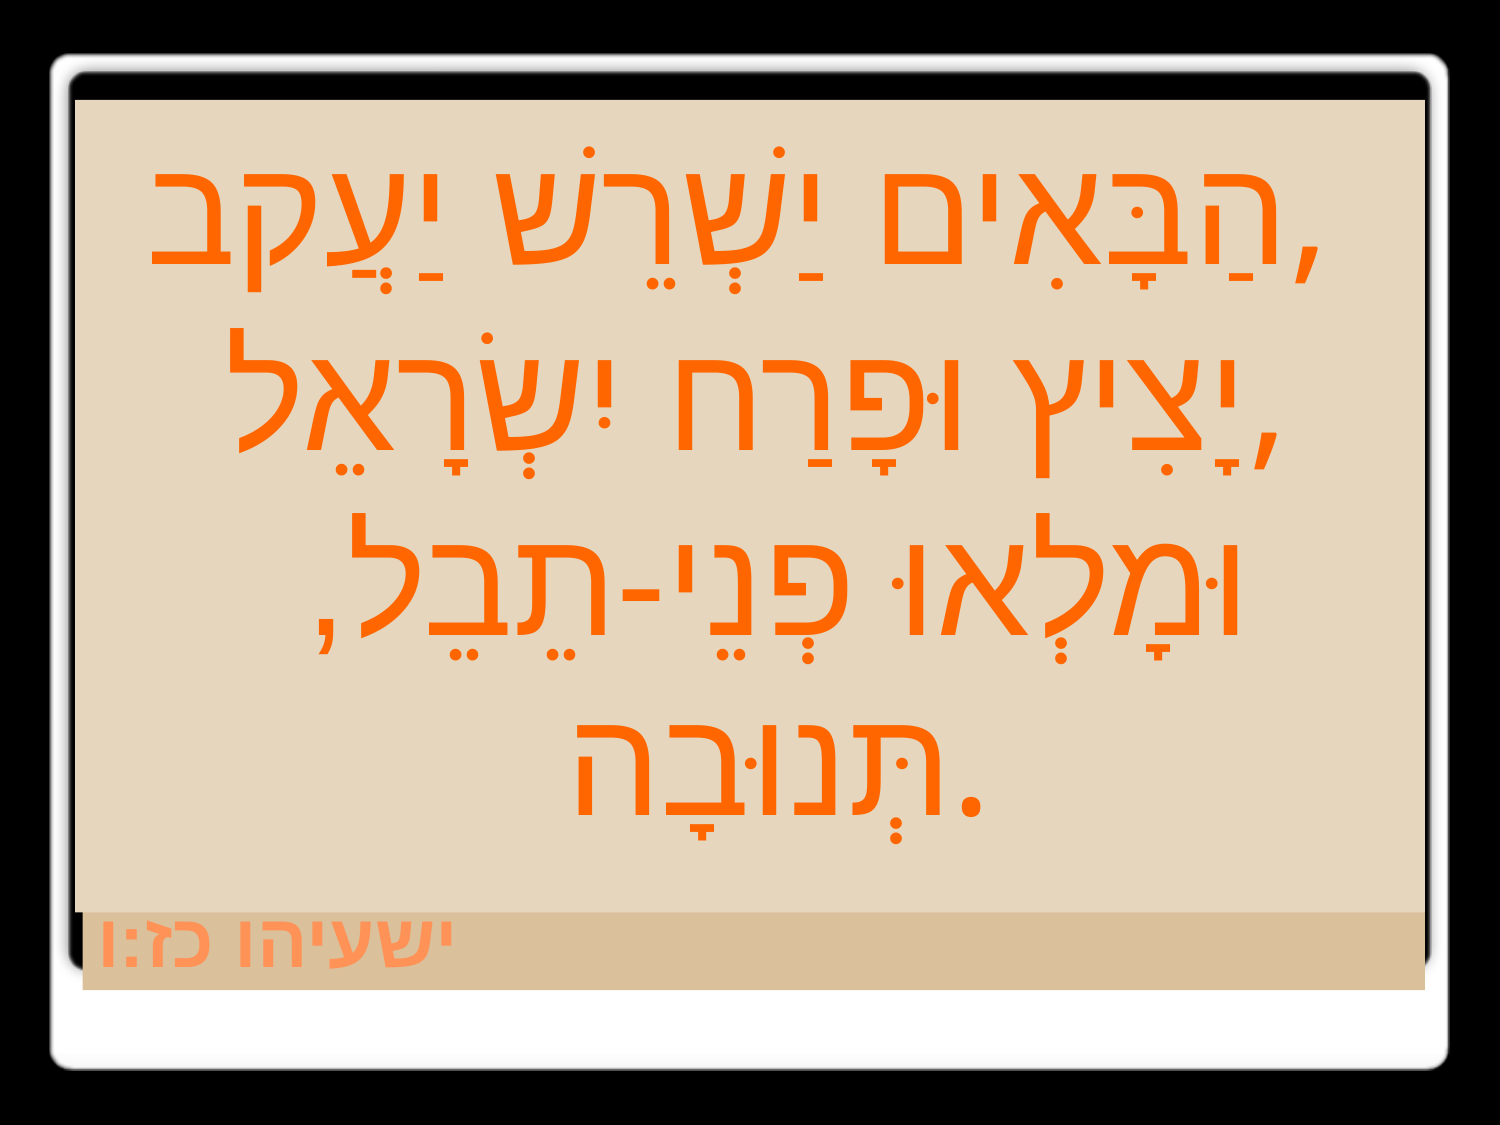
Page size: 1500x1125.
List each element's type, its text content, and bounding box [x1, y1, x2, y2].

title ישעיהו כז:ו [82, 913, 1425, 991]
list הַבָּאִים יַשְׁרֵשׁ יַעֲקב, יָצִיץ וּפָרַח יִשְׂרָאֵל, וּמָלְאוּ פְנֵי-תֵבֵל, תְּנוּבָה. [74, 99, 1426, 913]
